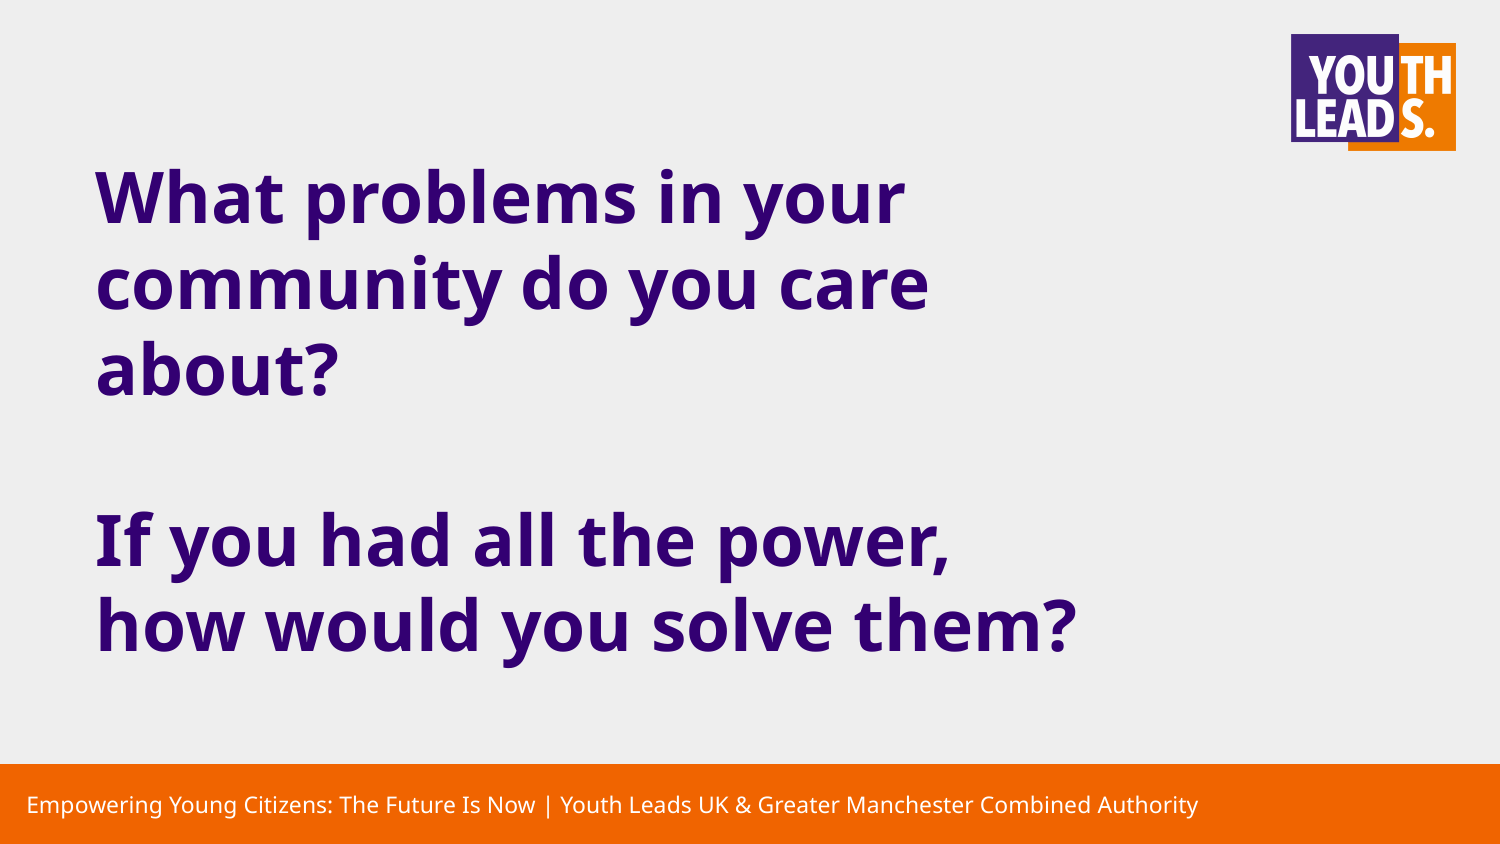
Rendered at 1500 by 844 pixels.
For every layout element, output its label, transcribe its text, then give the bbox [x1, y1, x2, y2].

title What problems in your community do you care about? If you had all the power, how would you solve them? [80, 73, 1125, 745]
picture [1291, 34, 1456, 151]
